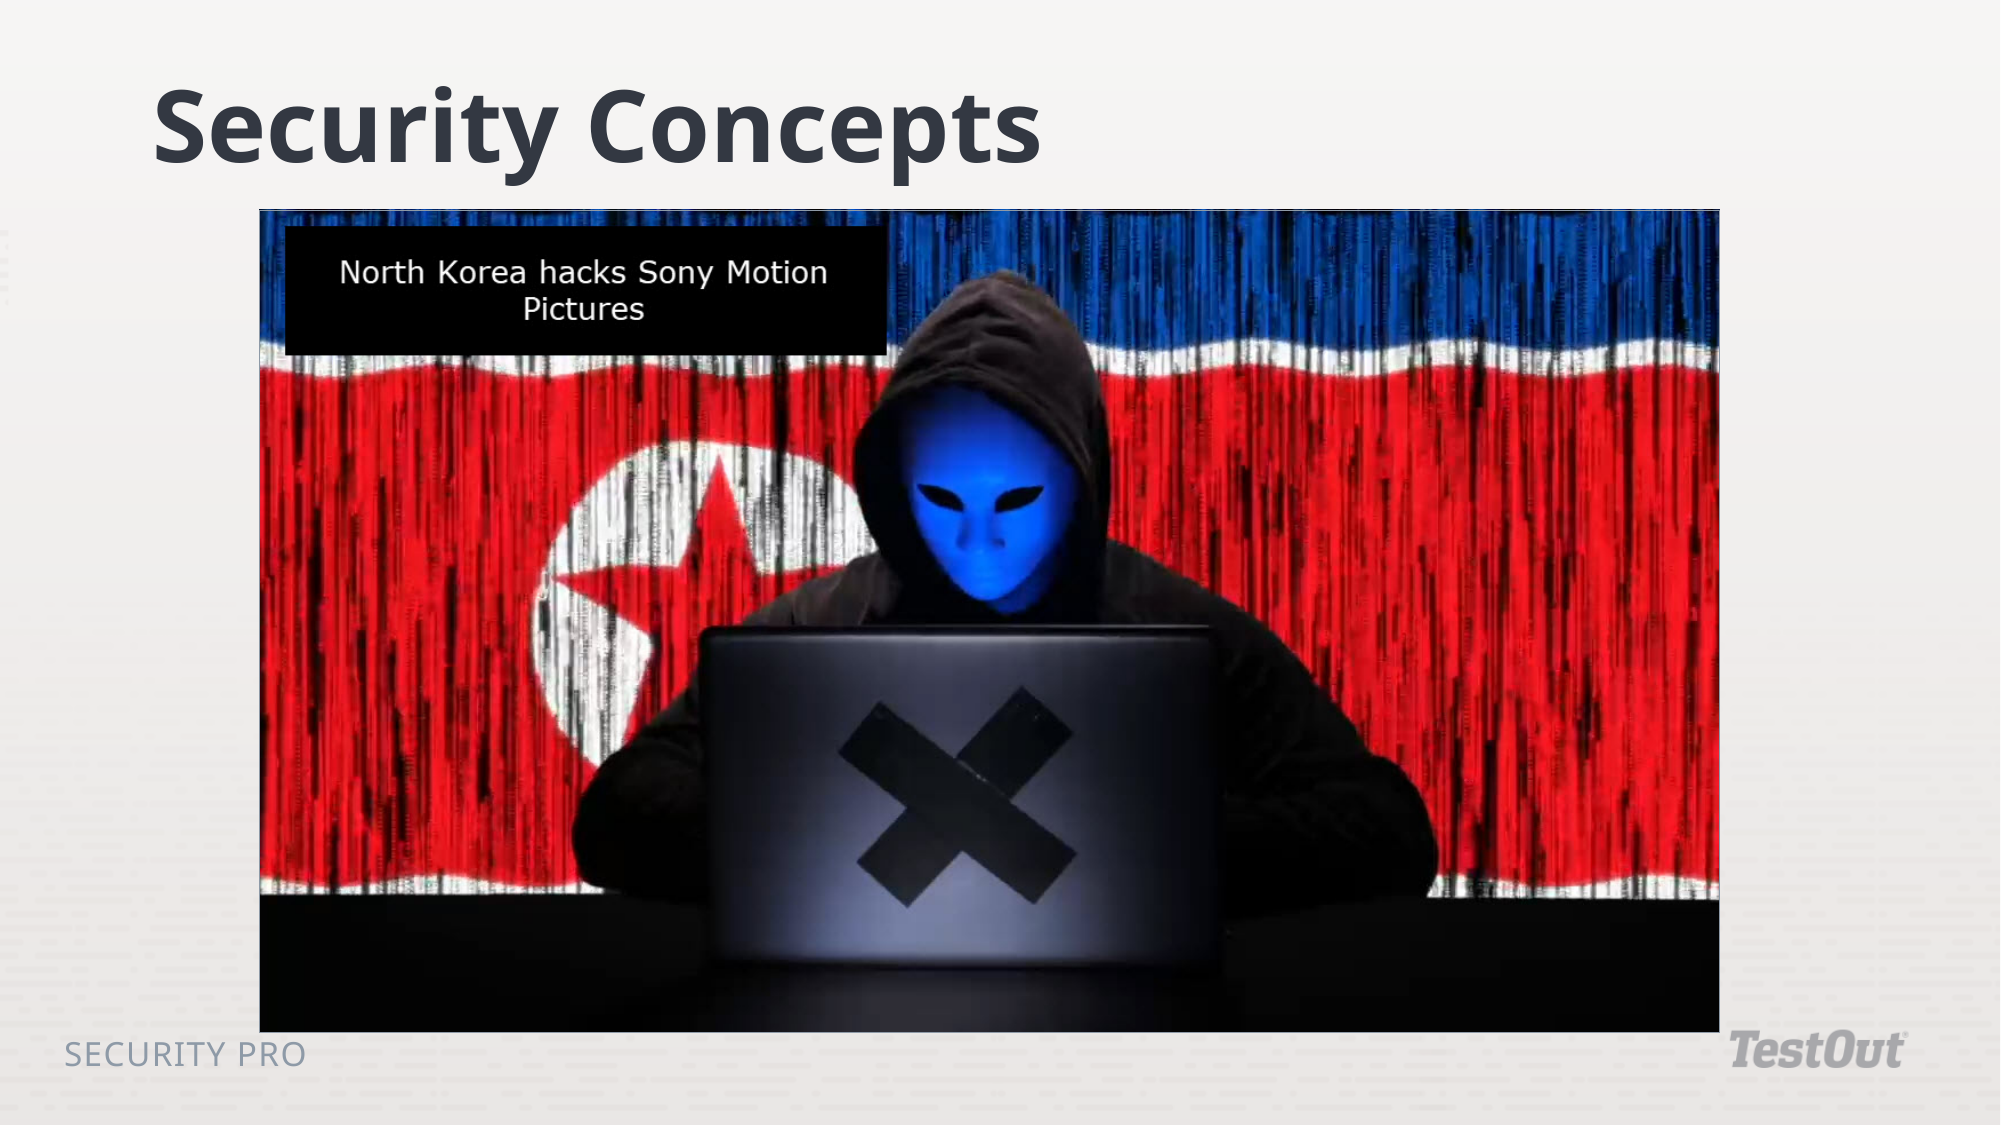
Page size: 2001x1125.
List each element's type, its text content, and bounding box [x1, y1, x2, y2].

picture [0, 0, 2001, 1125]
title Security Concepts [137, 49, 1863, 210]
list Security Pro [64, 1032, 666, 1079]
